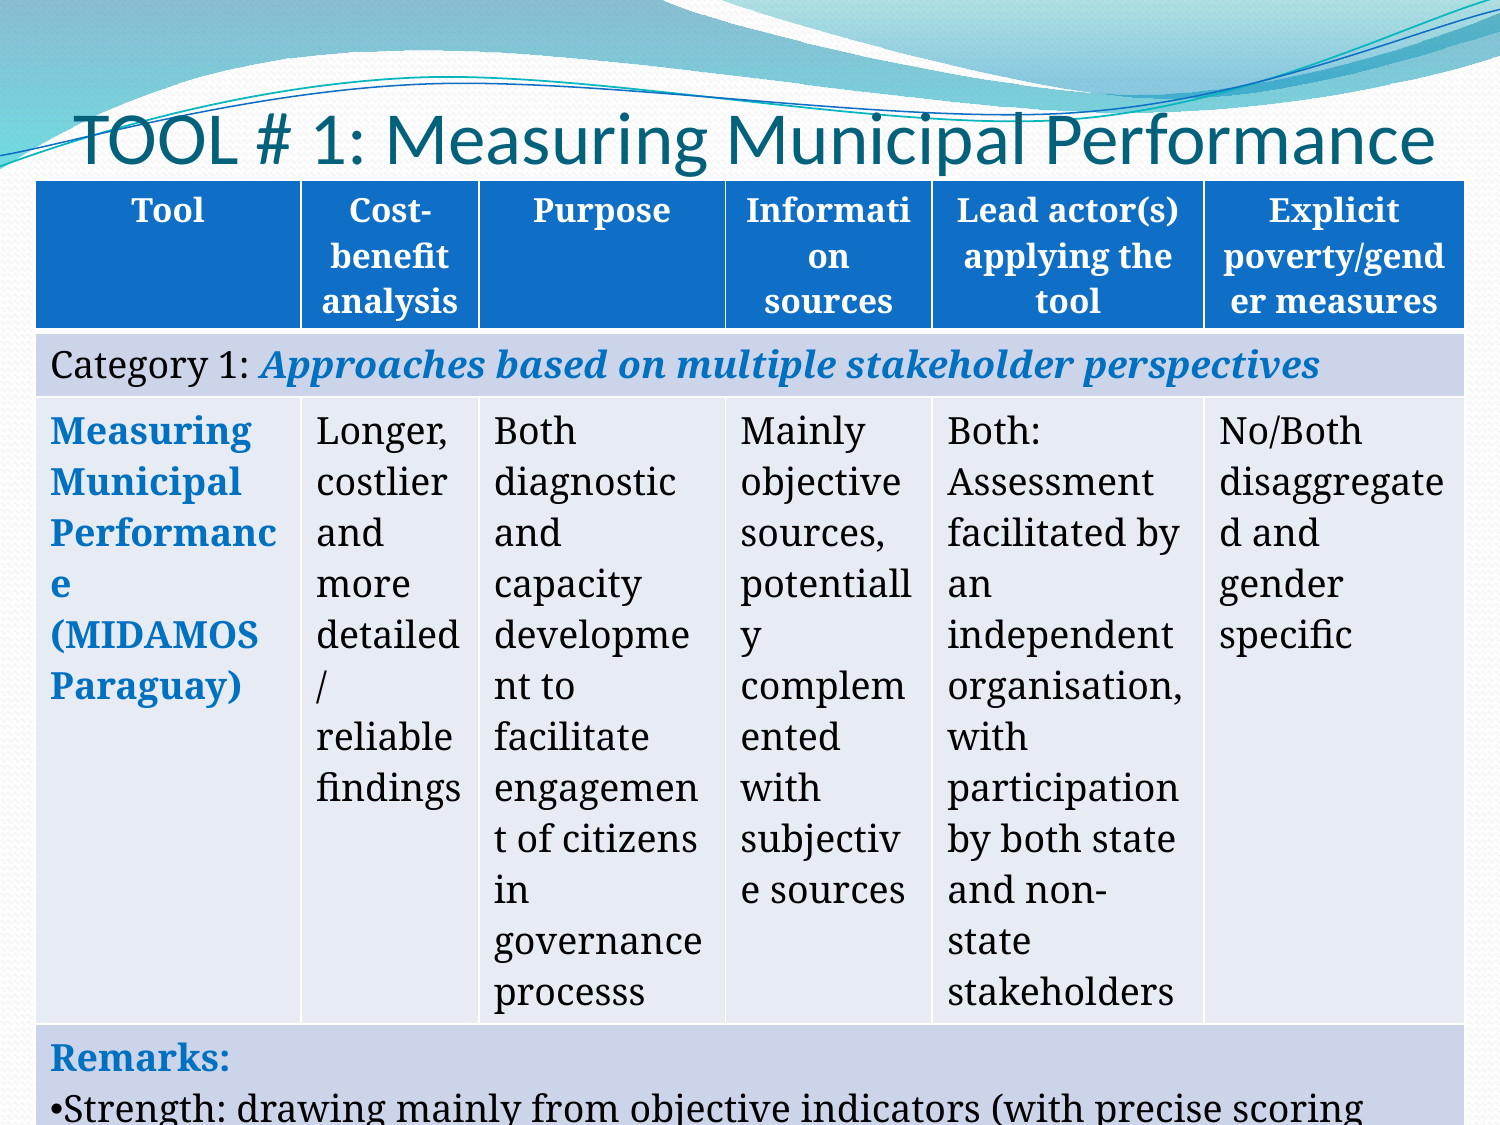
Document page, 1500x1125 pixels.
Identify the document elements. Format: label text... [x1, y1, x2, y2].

table_header Cost-benefit analysis [302, 187, 478, 328]
table_cell Mainly objective sources, potentially complemented with subjective sources [726, 398, 931, 1023]
table_header Explicit poverty/gender measures [1205, 187, 1464, 328]
table_cell Remarks: Strength: drawing mainly from objective indicators (with precise scoring criteria) makes results “indisputable” Weakness: essentially assessing the existence of municipal mechanisms, legislations or quotas, with limited opportunities for also evaluating quality of LG mechanisms [36, 1025, 1464, 1125]
text_box TOOL # 1: Measuring Municipal Performance [58, 81, 1465, 187]
table_cell Longer, costlier and more detailed/ reliable findings [302, 398, 478, 1023]
table_header Information sources [726, 187, 931, 328]
table_cell Measuring Municipal Performance (MIDAMOS Paraguay) [36, 398, 300, 1023]
table_header Purpose [480, 187, 725, 328]
table_cell No/Both disaggregated and gender specific [1205, 398, 1464, 1023]
table_header Lead actor(s) applying the tool [933, 187, 1203, 328]
table_cell Both diagnostic and capacity development to facilitate engagement of citizens in governance processs [480, 398, 725, 1023]
table_header Tool [36, 181, 300, 328]
table_cell Both: Assessment facilitated by an independent organisation, with participation by both state and non-state stakeholders [933, 398, 1203, 1023]
table_cell Category 1: Approaches based on multiple stakeholder perspectives [36, 334, 1464, 396]
